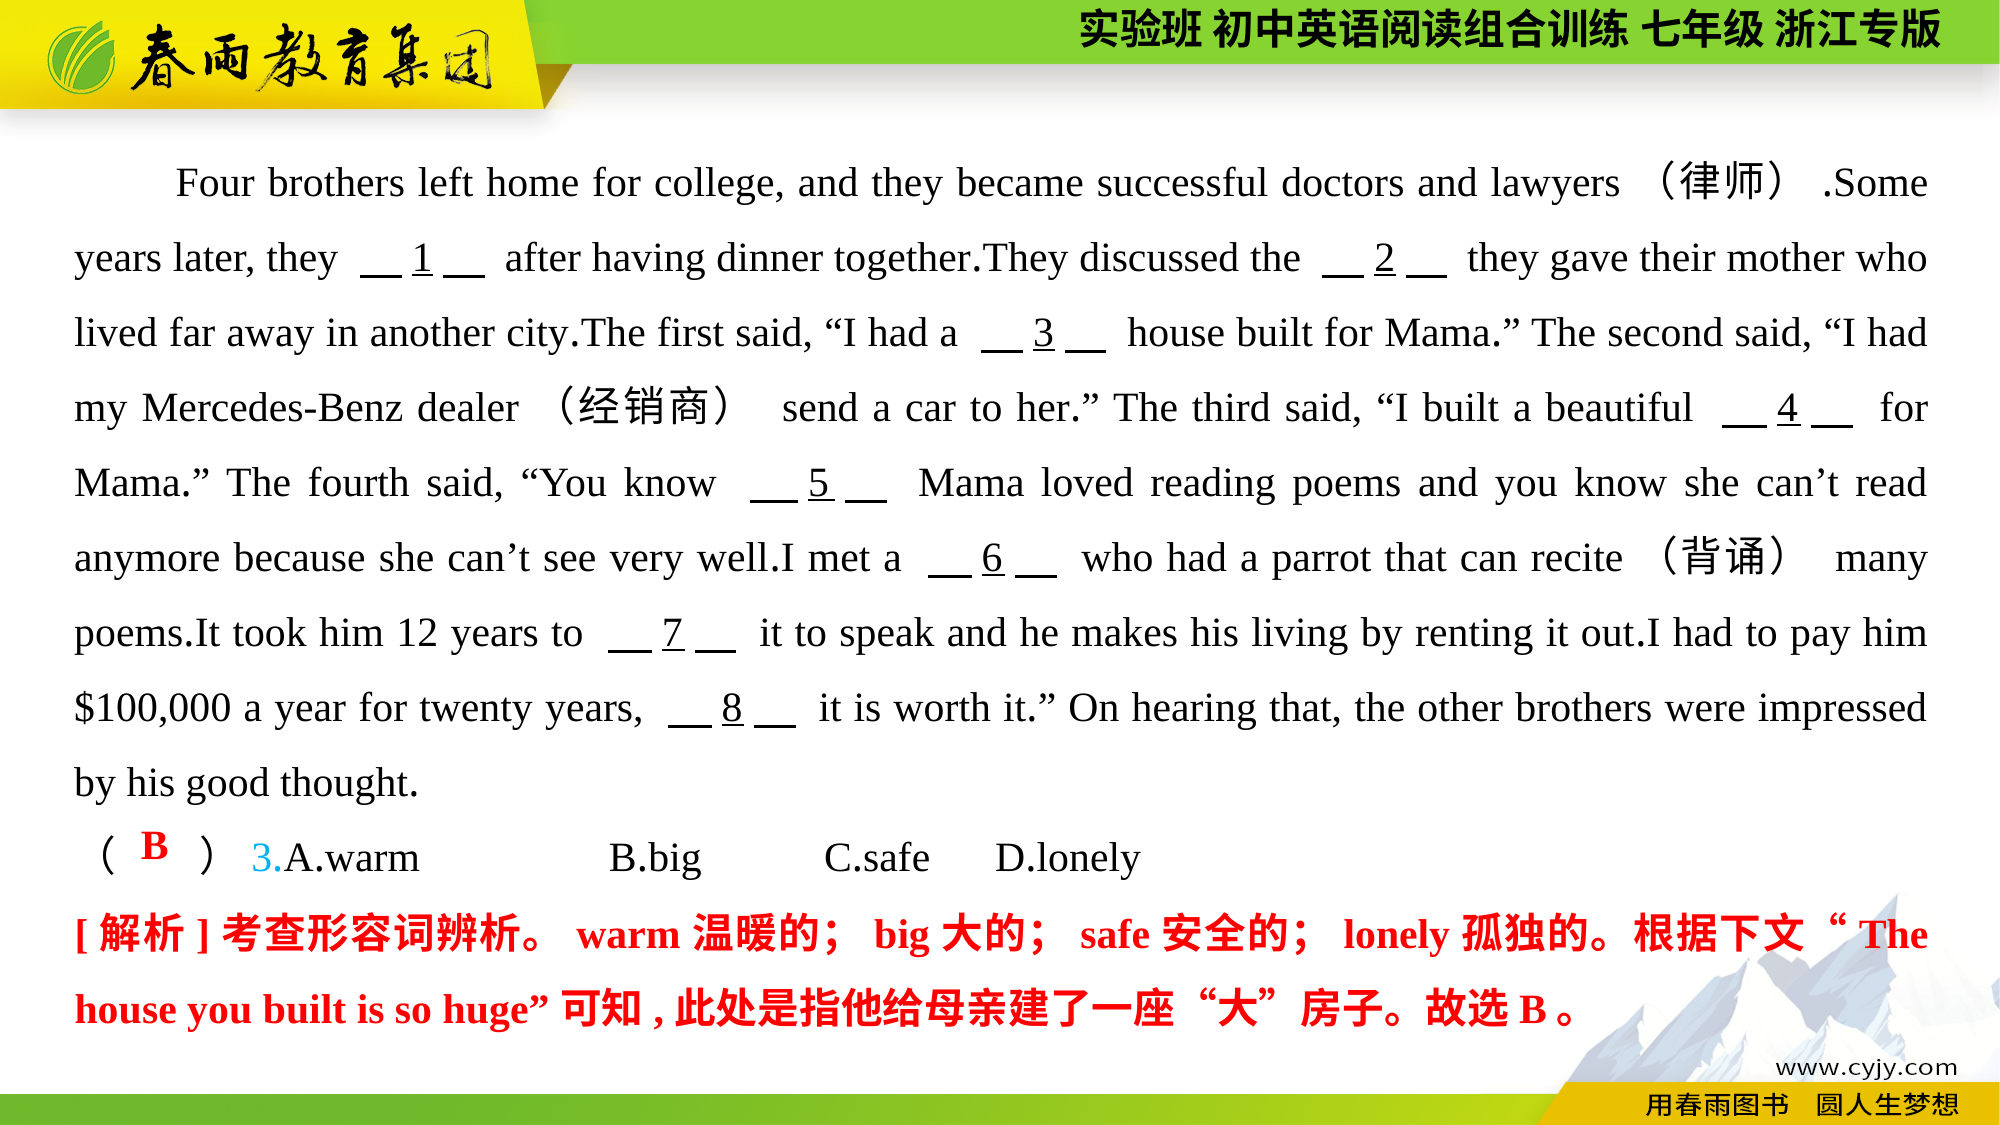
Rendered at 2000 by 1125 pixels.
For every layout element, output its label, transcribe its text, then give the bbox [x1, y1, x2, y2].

picture [0, 0, 2000, 1125]
text_box [解析]考查形容词辨析。warm温暖的；big大的；safe安全的；lonely孤独的。根据下文“The house you built is so huge”可知,此处是指他给母亲建了一座“大”房子。故选B。 [59, 874, 1944, 1039]
text_box B [126, 810, 184, 874]
list Four brothers left home for college, and they became successful doctors and lawyers（律师）.Some years later, they 1 after having dinner together.They discussed the 2 they gave their mother who lived far away in another city.The first said, “I had a 3 house built for Mama.” The second said, “I had my Mercedes-Benz dealer（经销商） send a car to her.” The third said, “I built a beautiful 4 for Mama.” The fourth said, “You know 5 Mama loved reading poems and you know she can’t read anymore because she can’t see very well.I met a 6 who had a parrot that can recite（背诵） many poems.It took him 12 years to 7 it to speak and he makes his living by renting it out.I had to pay him $100,000 a year for twenty years, 8 it is worth it.” On hearing that, the other brothers were impressed by his good thought. （ ）3.A.warm B.big C.safe D.lonely [59, 122, 1944, 874]
